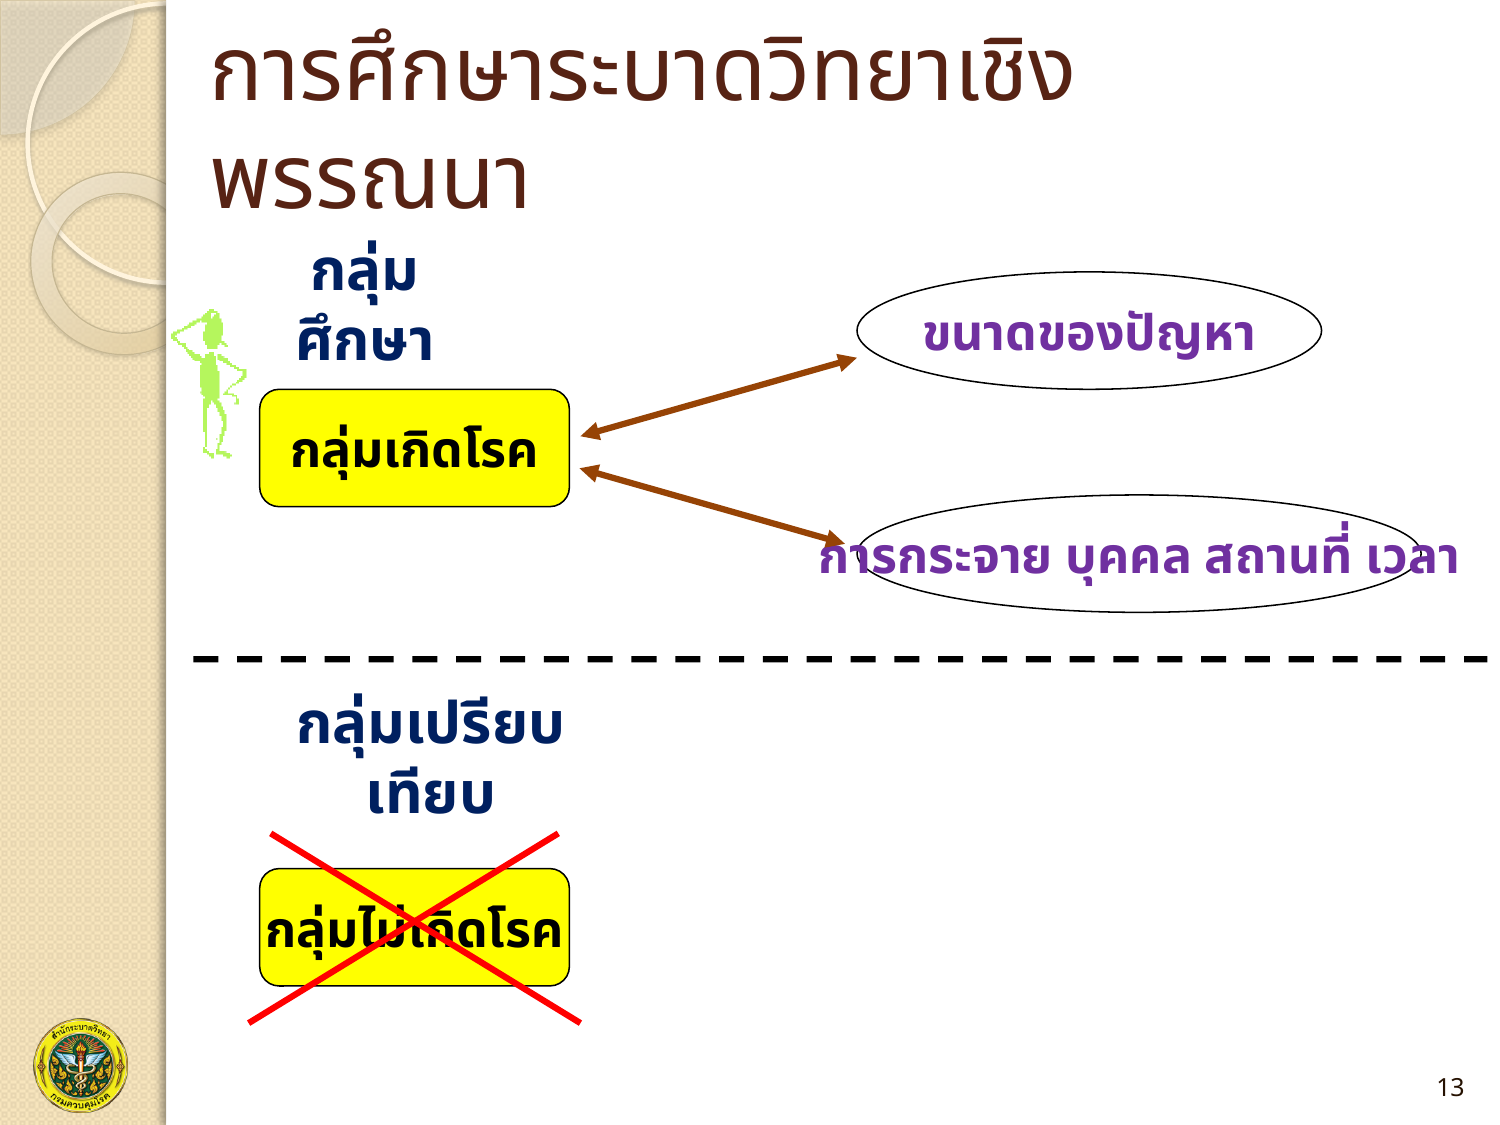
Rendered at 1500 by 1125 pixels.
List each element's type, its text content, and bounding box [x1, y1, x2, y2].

text_box การกระจาย บุคคล สถานที่ เวลา [857, 494, 1422, 613]
text_box กลุ่มเปรียบเทียบ [248, 678, 614, 833]
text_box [170, 306, 253, 460]
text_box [248, 833, 581, 1024]
text_box ขนาดของปัญหา [857, 271, 1322, 390]
text_box กลุ่มเกิดโรค [259, 389, 570, 507]
text_box [579, 465, 845, 547]
title การศึกษาระบาดวิทยาเชิงพรรณนา [194, 24, 1388, 213]
picture [33, 1018, 128, 1113]
text_box กลุ่มศึกษา [248, 224, 481, 380]
slide_number 13 [1413, 1034, 1488, 1113]
text_box [580, 355, 857, 439]
